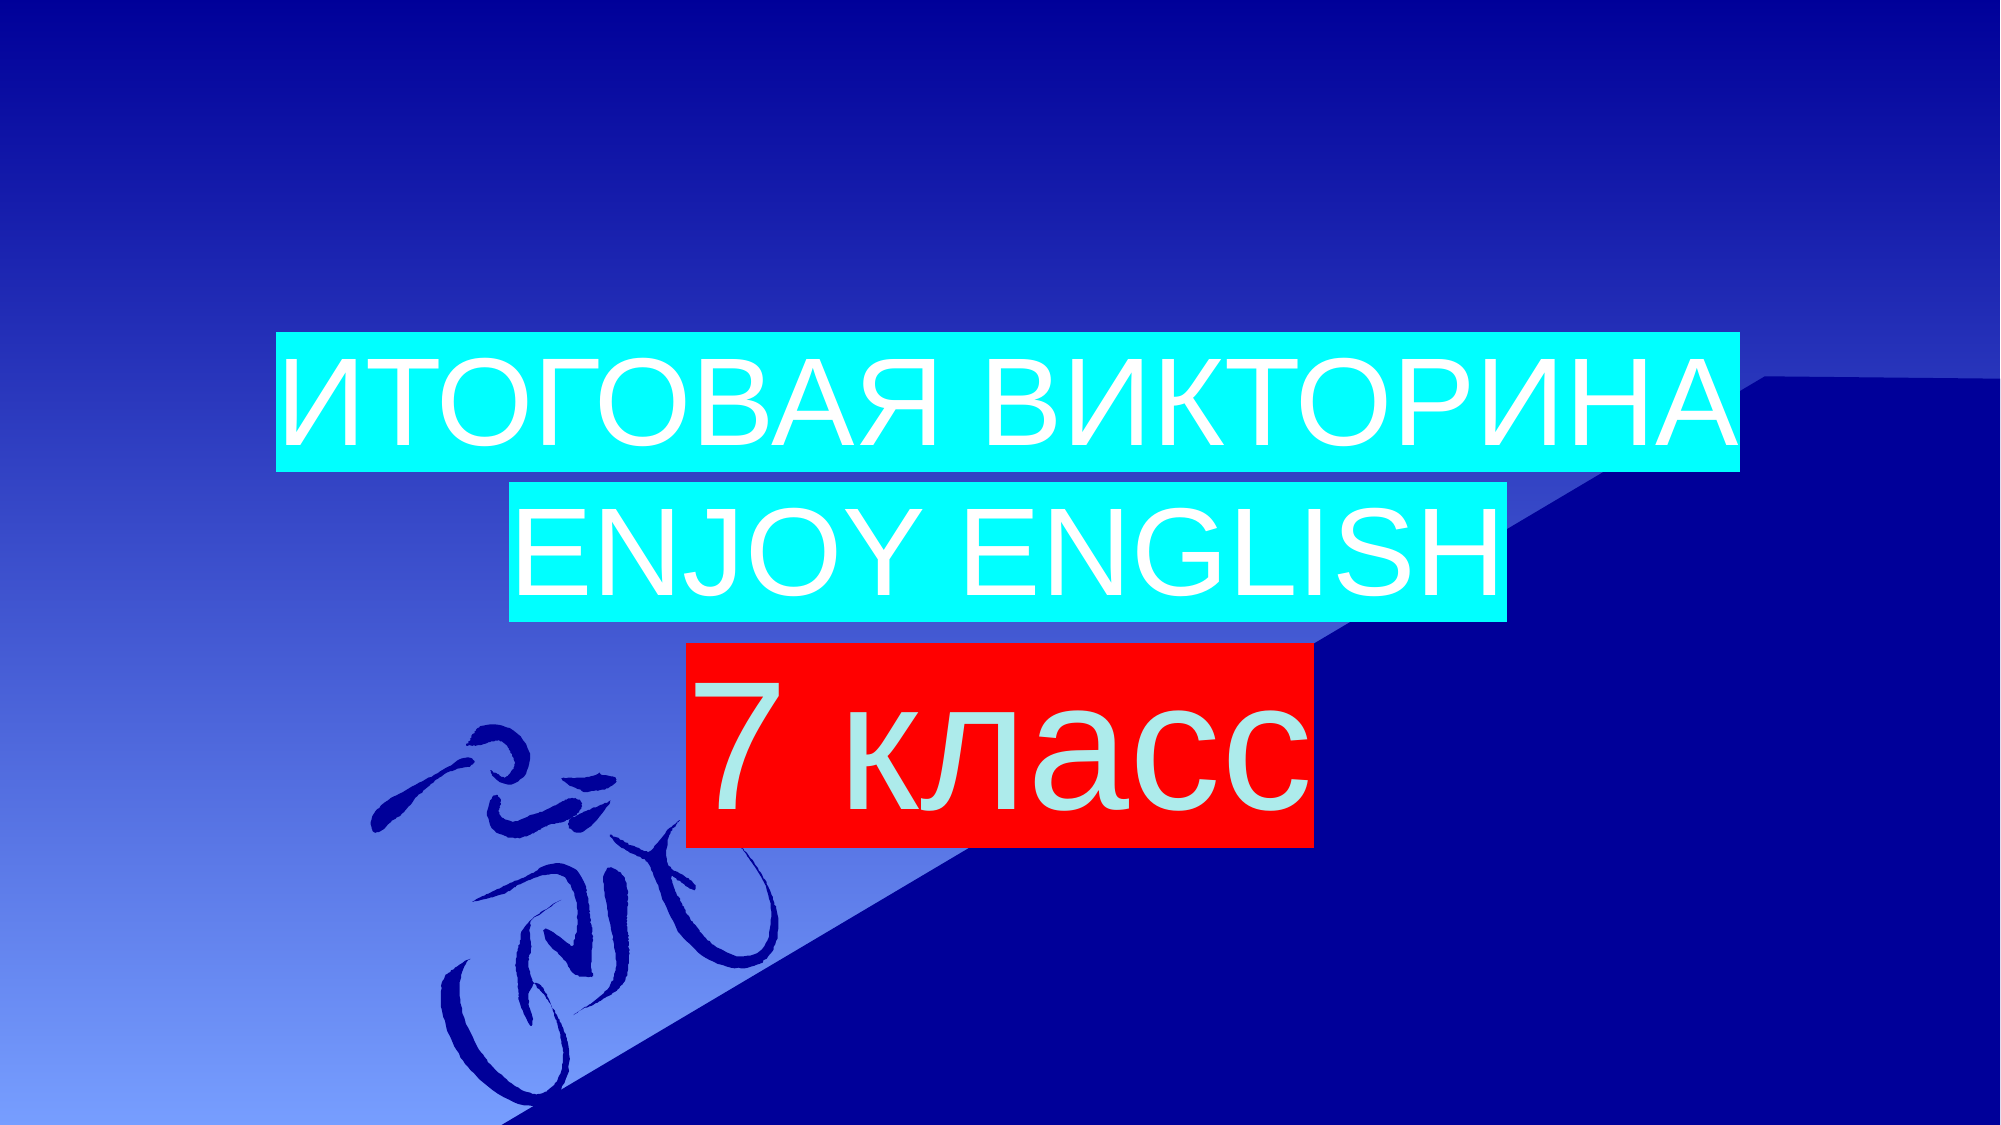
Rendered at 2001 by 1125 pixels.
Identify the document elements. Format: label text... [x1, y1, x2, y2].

subtitle 7 класс [299, 637, 1701, 835]
title ИТОГОВАЯ ВИКТОРИНА ENJOY ENGLISH [86, 349, 1930, 592]
